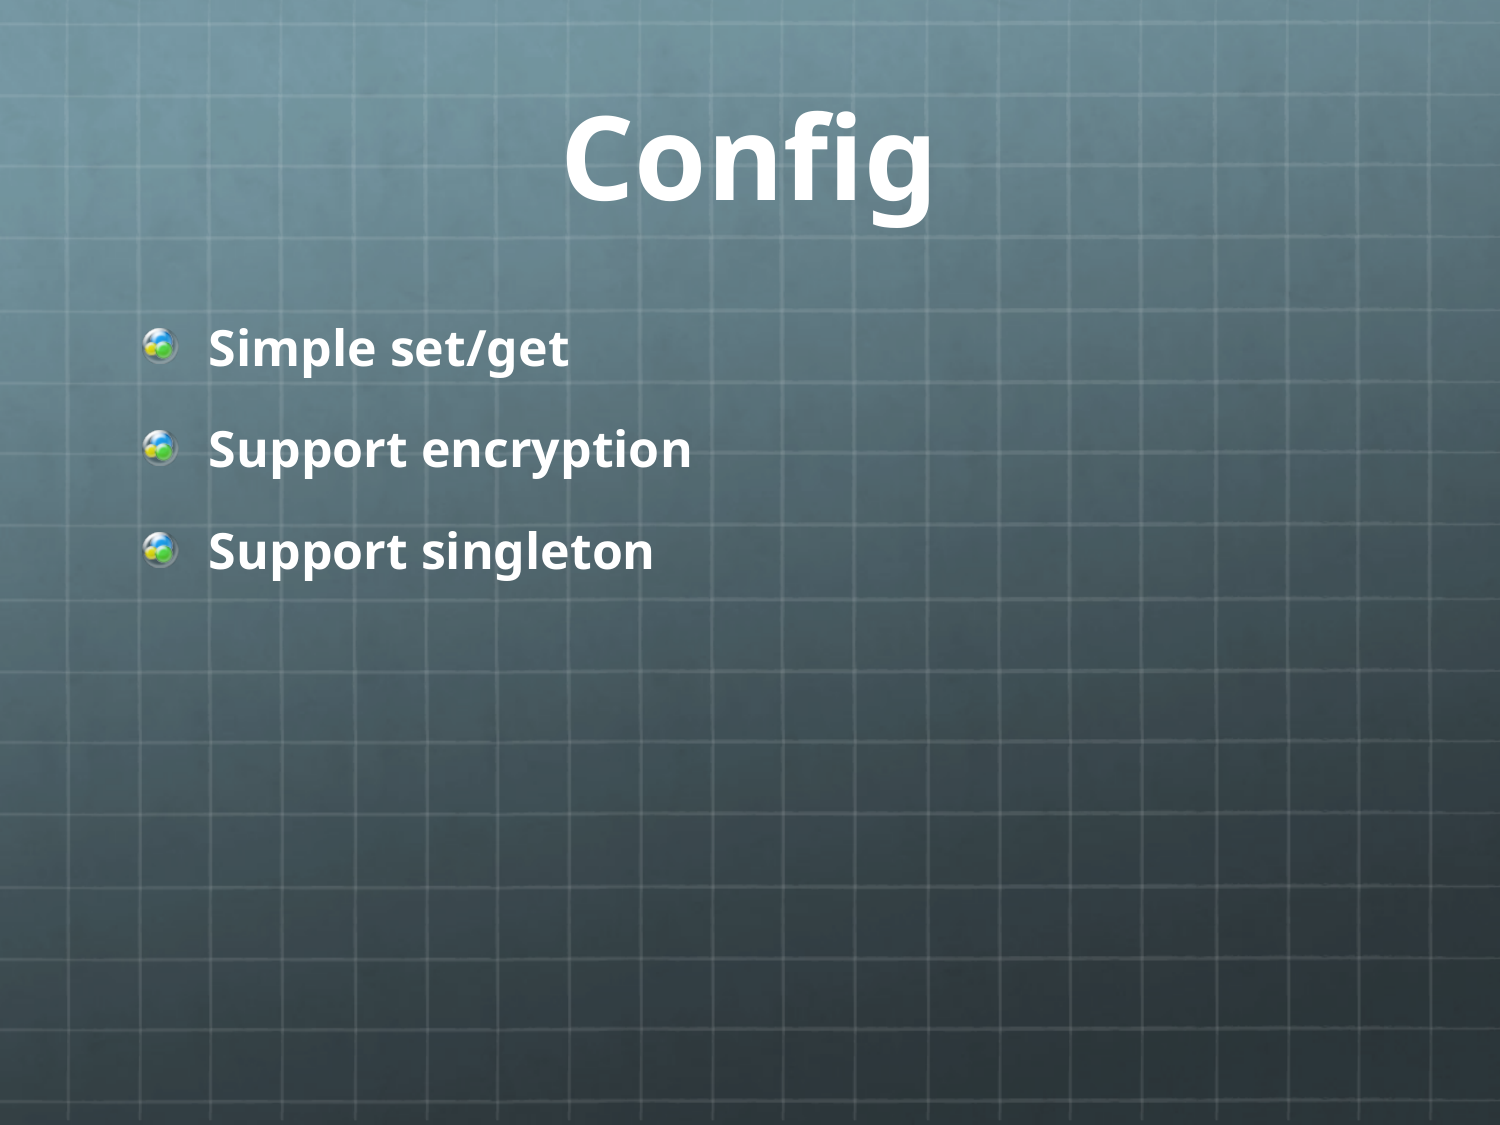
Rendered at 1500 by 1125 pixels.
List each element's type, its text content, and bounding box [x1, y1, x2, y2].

title Config [127, 17, 1372, 289]
list Simple set/get Support encryption Support singleton [127, 308, 1372, 958]
picture [0, 0, 1500, 1125]
